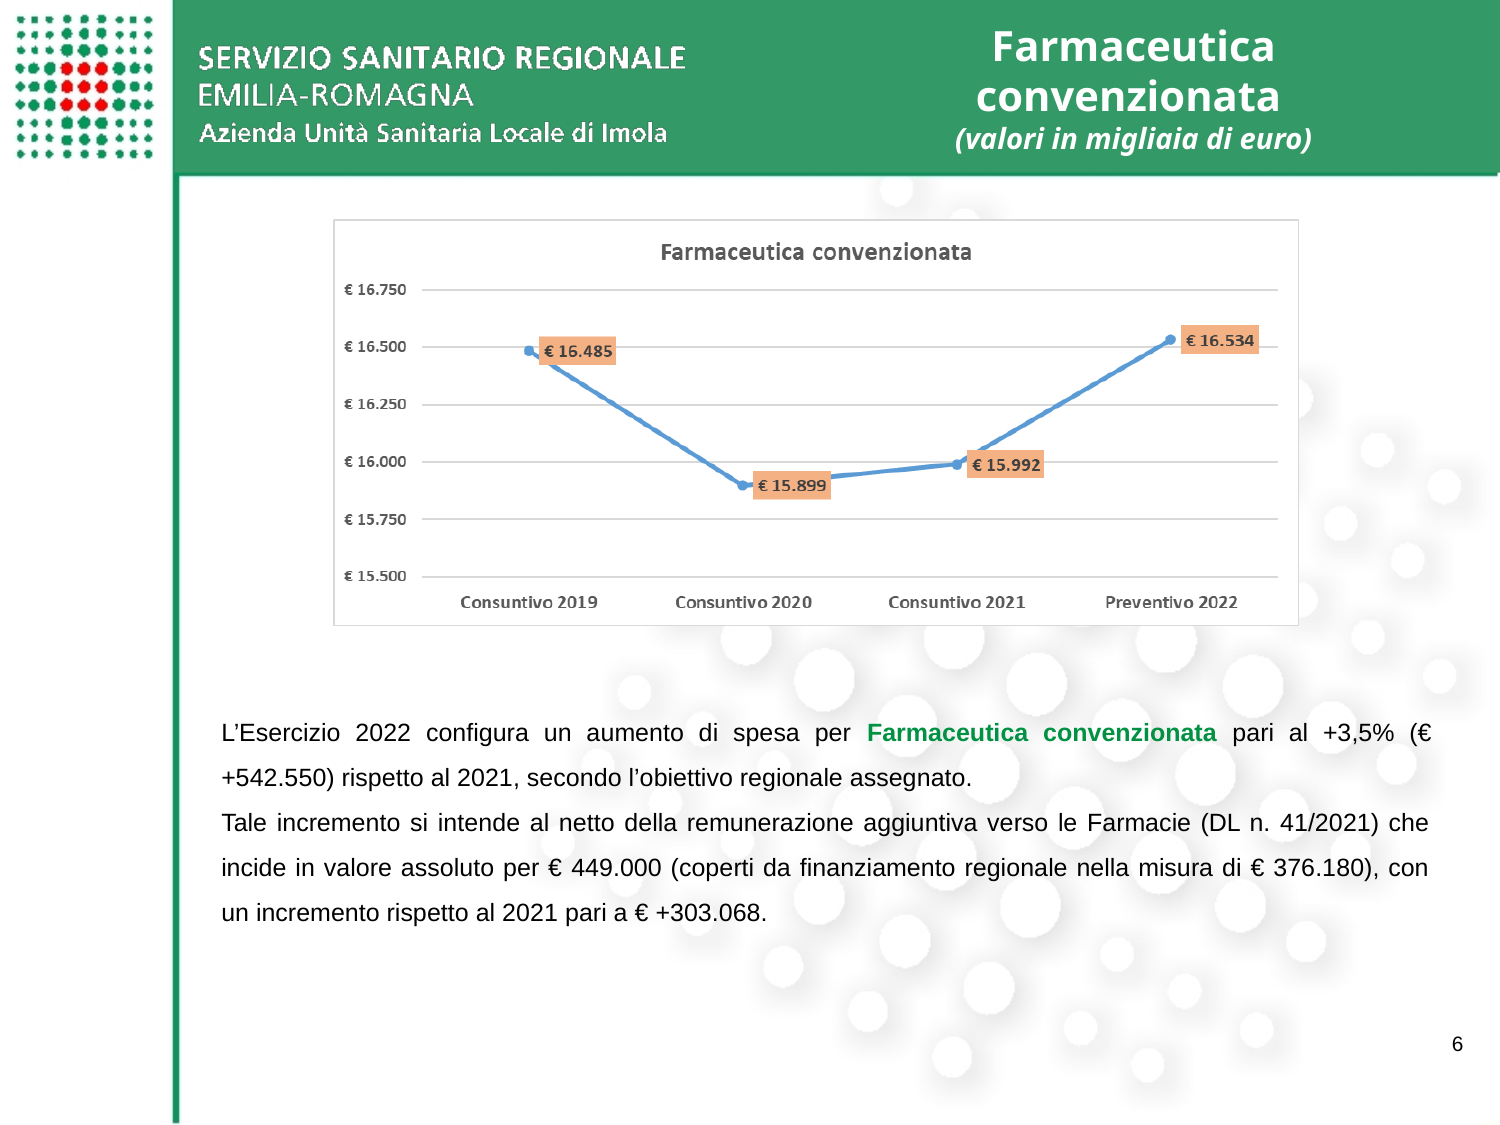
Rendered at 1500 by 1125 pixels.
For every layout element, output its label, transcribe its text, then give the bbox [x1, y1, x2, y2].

text_box Farmaceutica convenzionata (valori in migliaia di euro) [820, 12, 1447, 163]
picture [0, 0, 1500, 1125]
slide_number 6 [1128, 1022, 1479, 1102]
text_box L’Esercizio 2022 configura un aumento di spesa per Farmaceutica convenzionata pari al +3,5% (€ +542.550) rispetto al 2021, secondo l’obiettivo regionale assegnato. Tale incremento si intende al netto della remunerazione aggiuntiva verso le Farmacie (DL n. 41/2021) che incide in valore assoluto per € 449.000 (coperti da finanziamento regionale nella misura di € 376.180), con un incremento rispetto al 2021 pari a € +303.068. [206, 694, 1447, 979]
